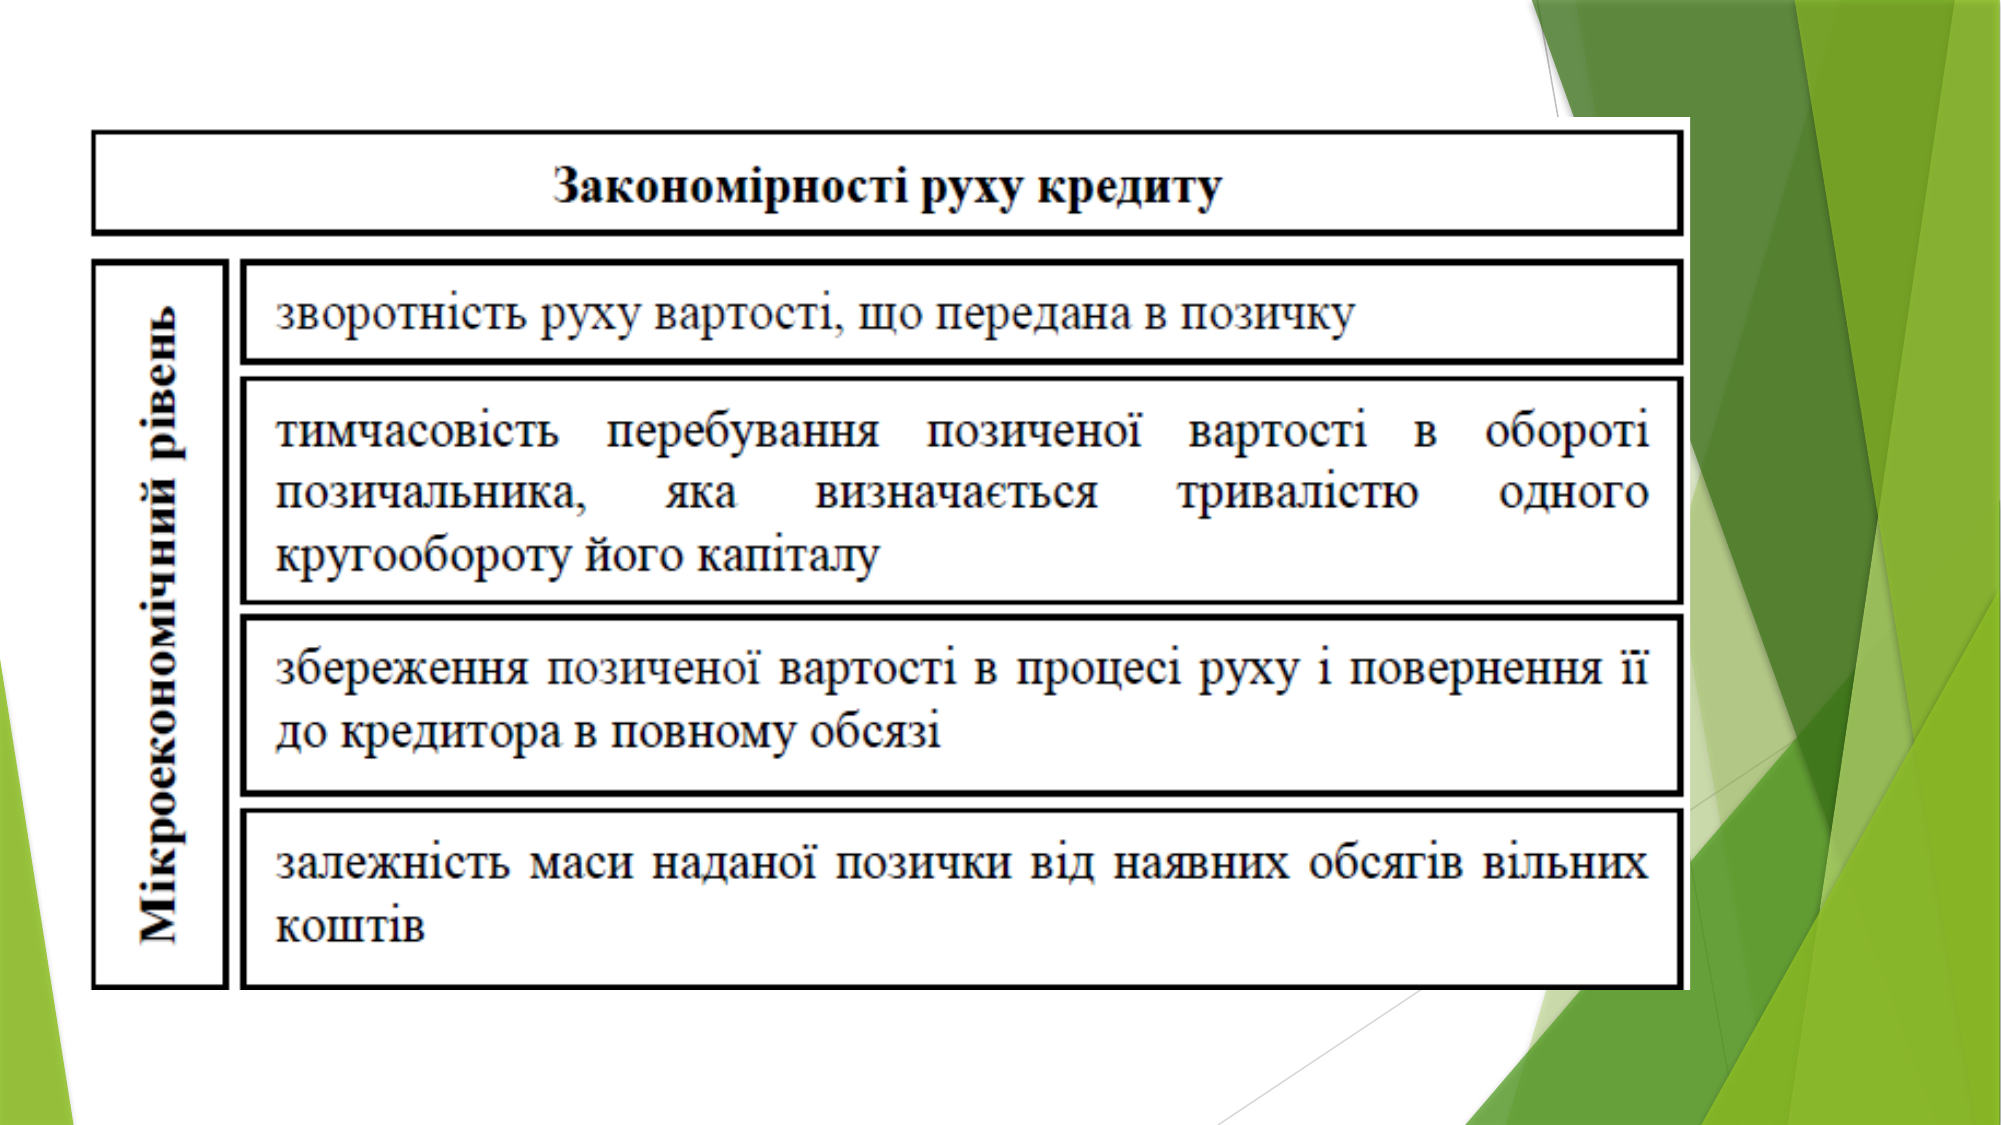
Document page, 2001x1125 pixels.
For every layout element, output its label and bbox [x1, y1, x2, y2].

list [81, 116, 1691, 990]
